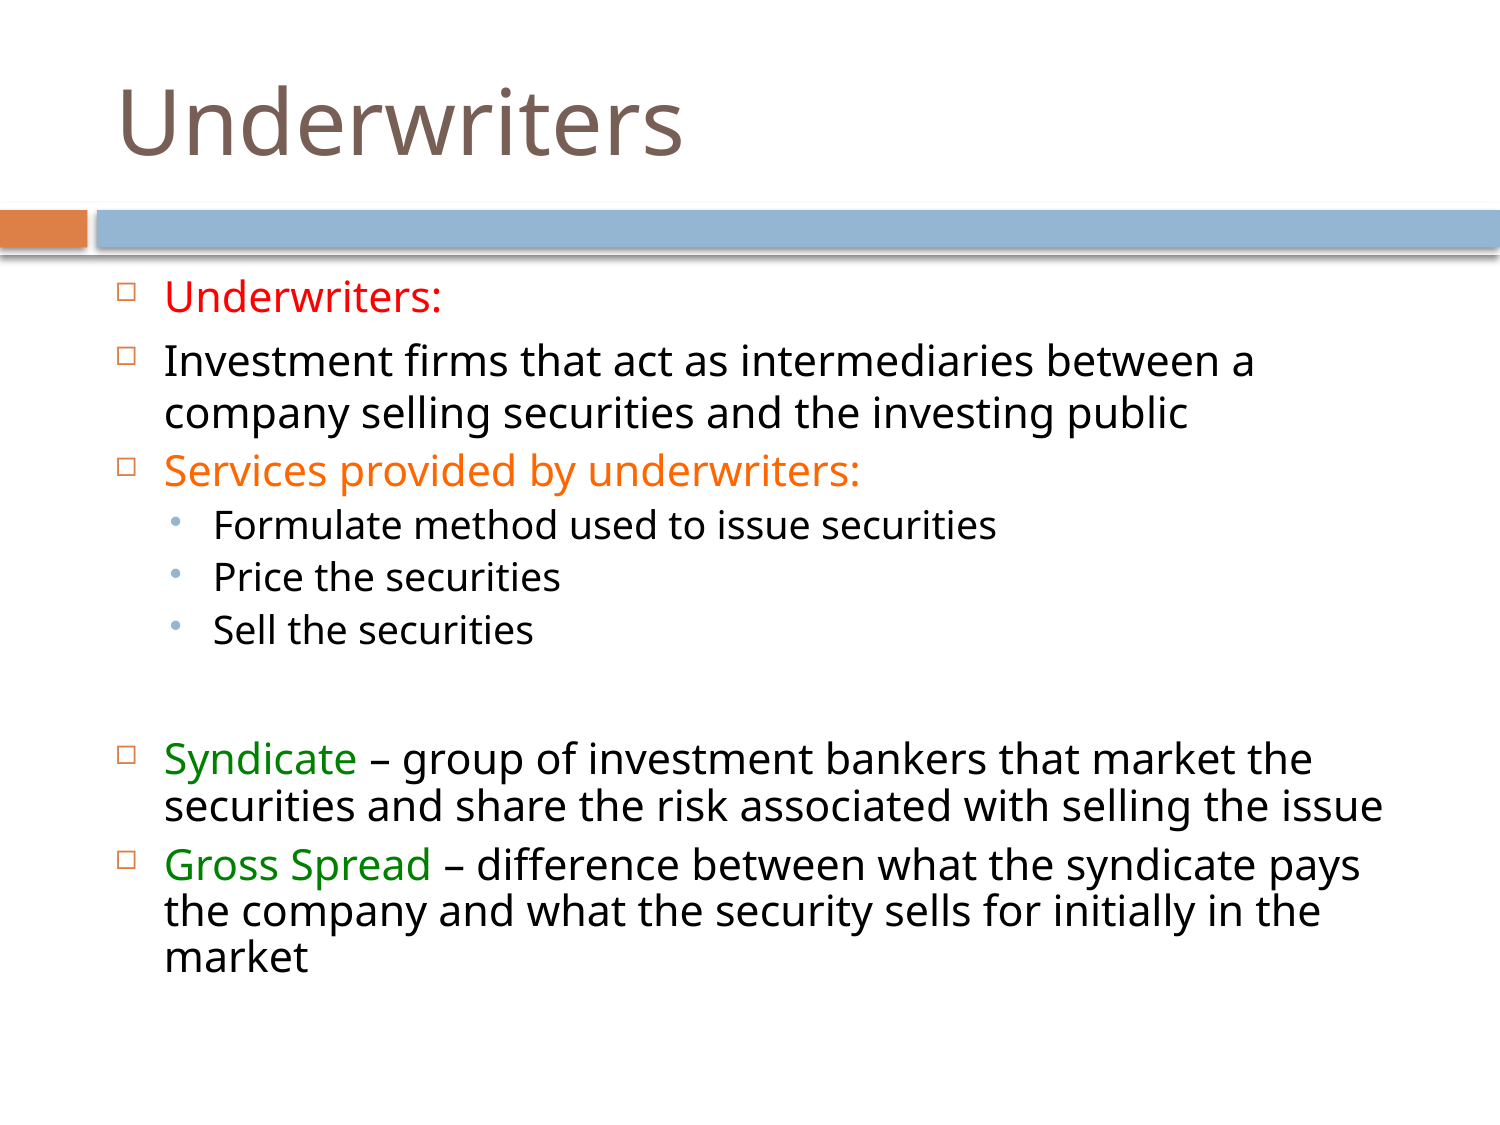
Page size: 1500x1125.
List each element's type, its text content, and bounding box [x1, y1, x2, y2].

title Underwriters [100, 37, 1438, 200]
list Underwriters: Investment firms that act as intermediaries between a company selling securities and the investing public Services provided by underwriters: Formulate method used to issue securities Price the securities Sell the securities Syndicate – group of investment bankers that market the securities and share the risk associated with selling the issue Gross Spread – difference between what the syndicate pays the company and what the security sells for initially in the market [100, 262, 1438, 1000]
